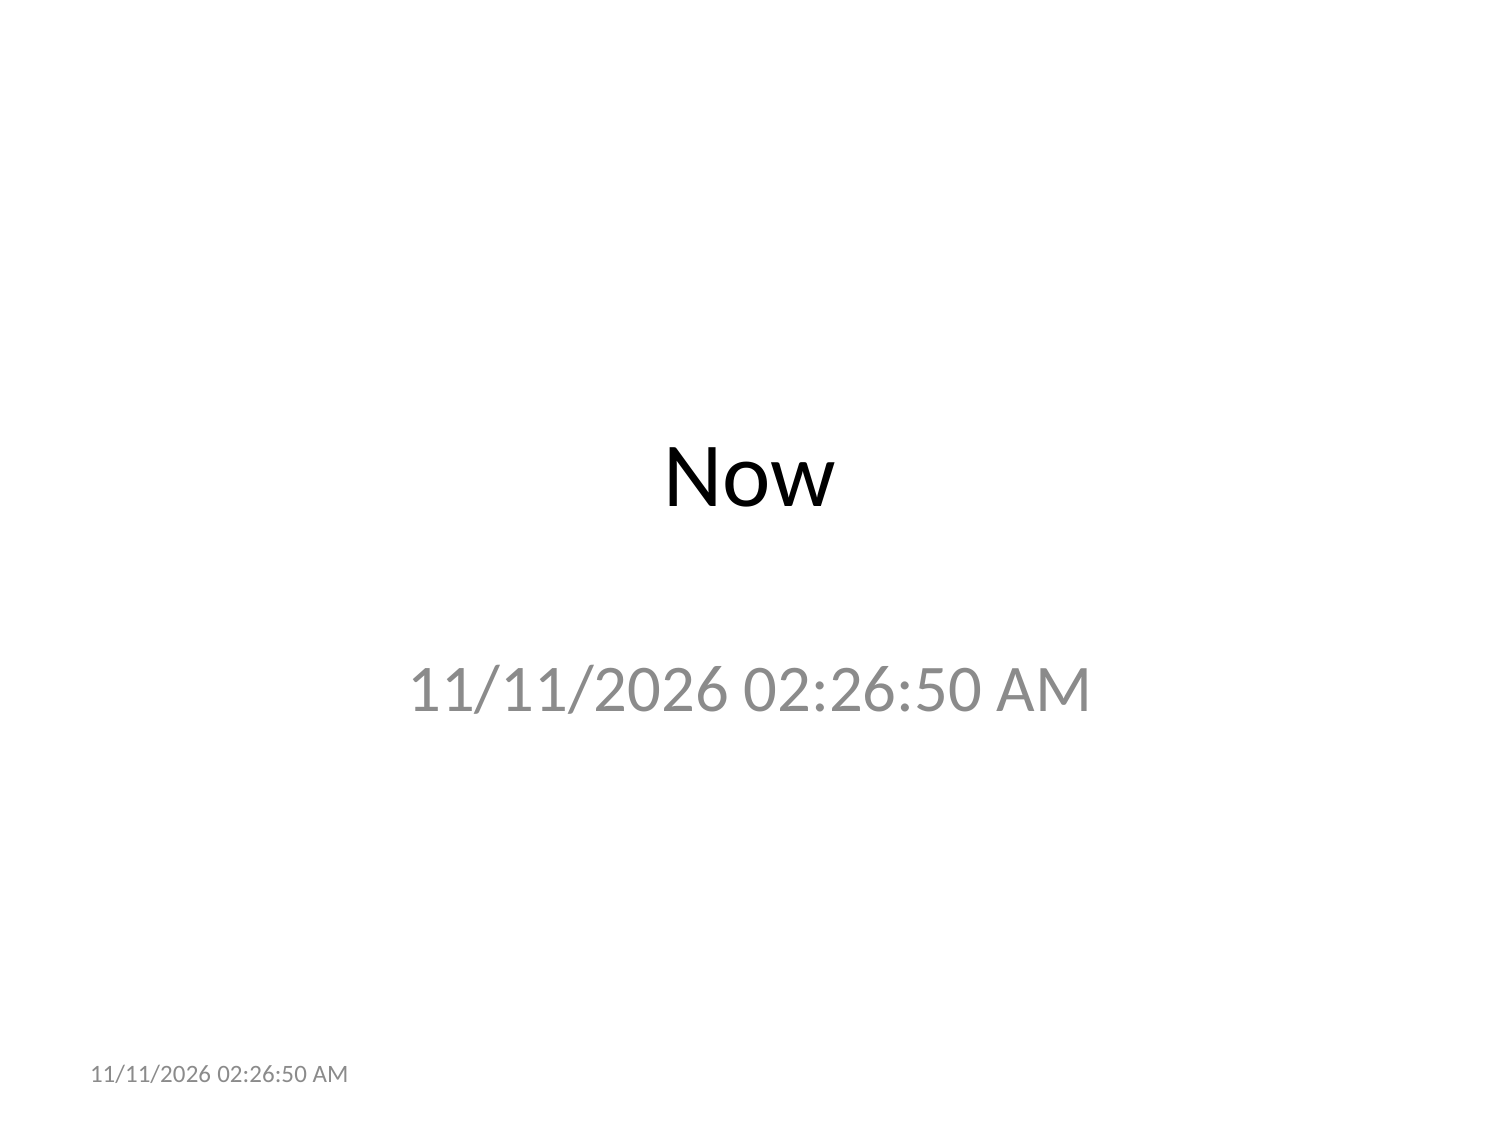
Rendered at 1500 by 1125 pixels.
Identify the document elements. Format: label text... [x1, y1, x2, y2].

subtitle 2011-12-19 10:20:04 AM [225, 637, 1275, 925]
title Now [112, 349, 1388, 591]
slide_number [75, 1042, 425, 1103]
